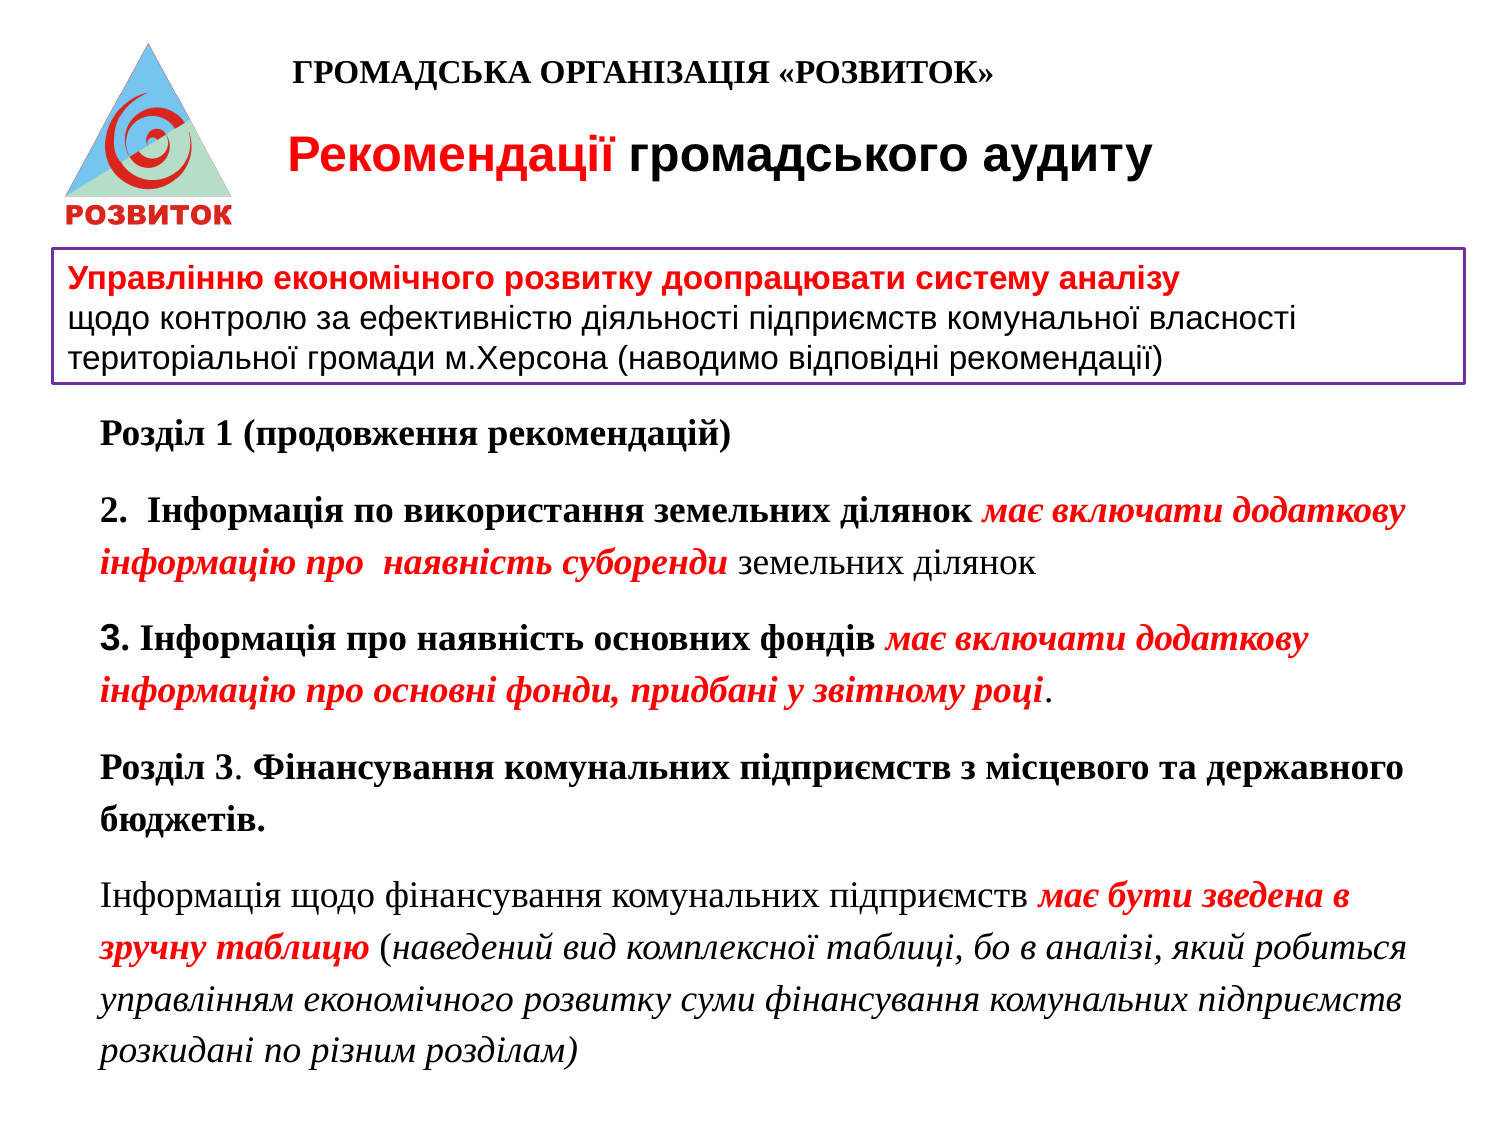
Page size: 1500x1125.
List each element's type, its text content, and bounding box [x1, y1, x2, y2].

text_box Розділ 1 (продовження рекомендацій) 2. Інформація по використання земельних ділянок має включати додаткову інформацію про наявність суборенди земельних ділянок 3. Інформація про наявність основних фондів має включати додаткову інформацію про основні фонди, придбані у звітному році. Розділ 3. Фінансування комунальних підприємств з місцевого та державного бюджетів. Інформація щодо фінансування комунальних підприємств має бути зведена в зручну таблицю (наведений вид комплексної таблиці, бо в аналізі, який робиться управлінням економічного розвитку суми фінансування комунальних підприємств розкидані по різним розділам) [85, 394, 1432, 1078]
subtitle Рекомендації громадського аудиту [272, 114, 1495, 225]
text_box ГРОМАДСЬКА ОРГАНІЗАЦІЯ «РОЗВИТОК» [277, 37, 1341, 90]
text_box Управлінню економічного розвитку доопрацювати систему аналізу щодо контролю за ефективністю діяльності підприємств комунальної власності територіальної громади м.Херсона (наводимо відповідні рекомендації) [52, 248, 1465, 384]
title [64, 42, 232, 225]
